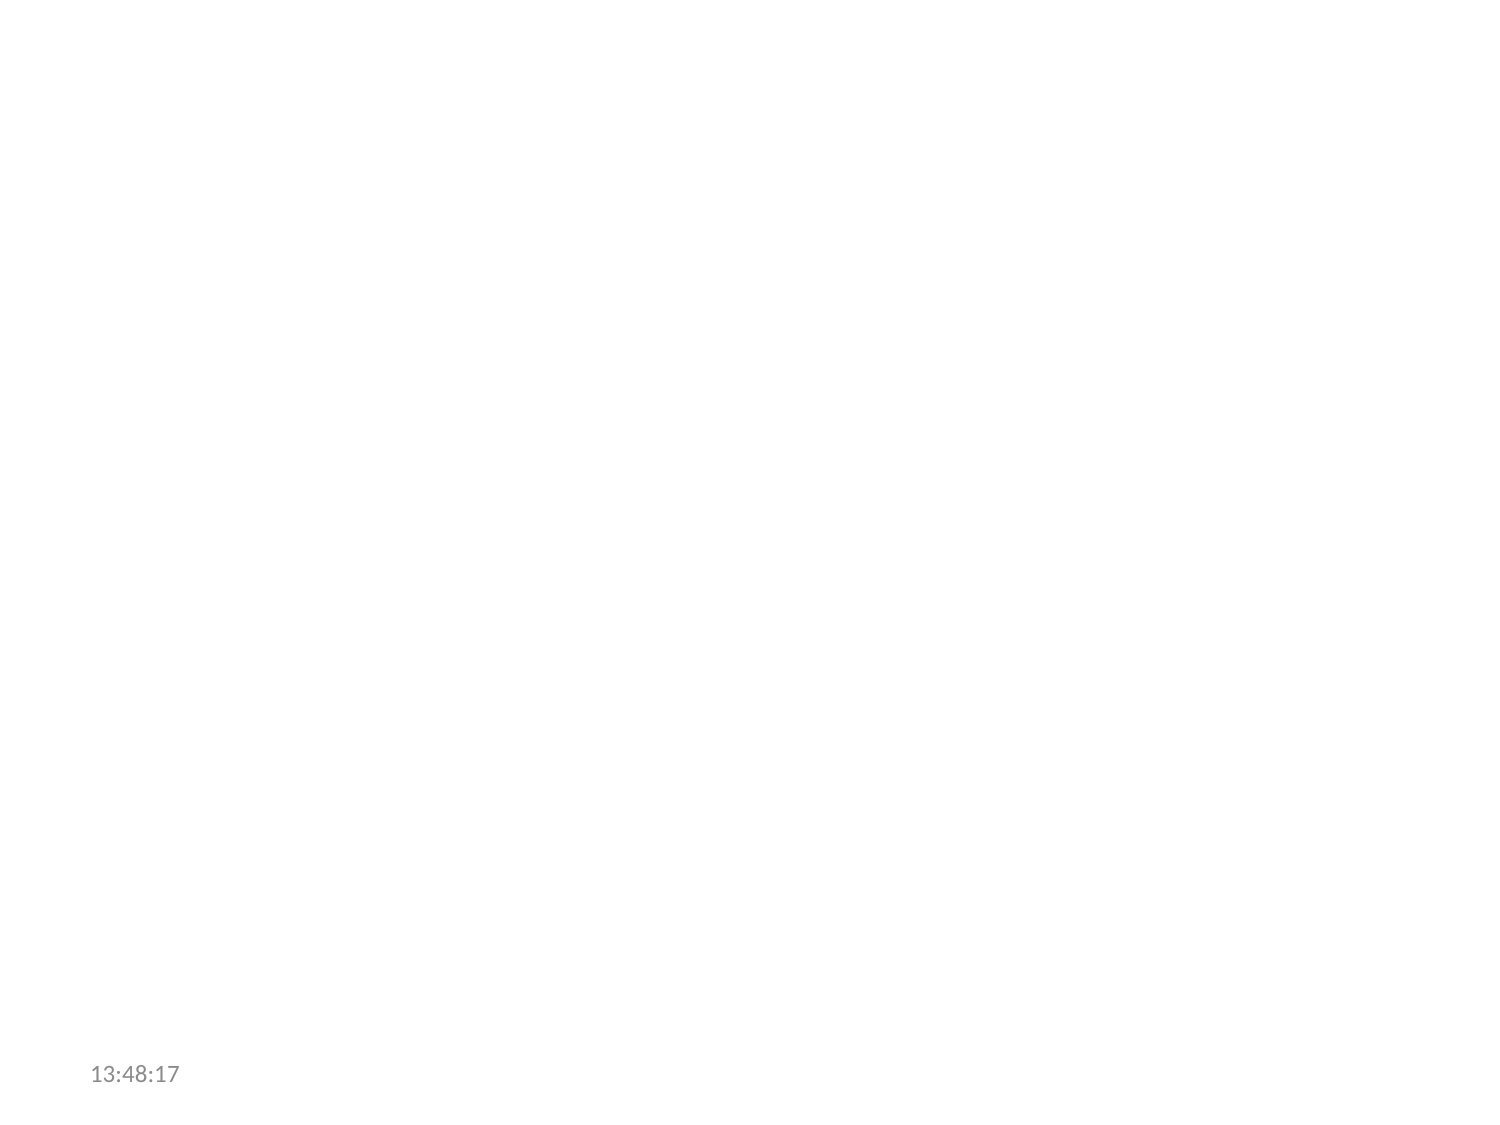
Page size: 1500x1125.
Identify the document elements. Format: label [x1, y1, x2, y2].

slide_number [75, 1042, 425, 1103]
